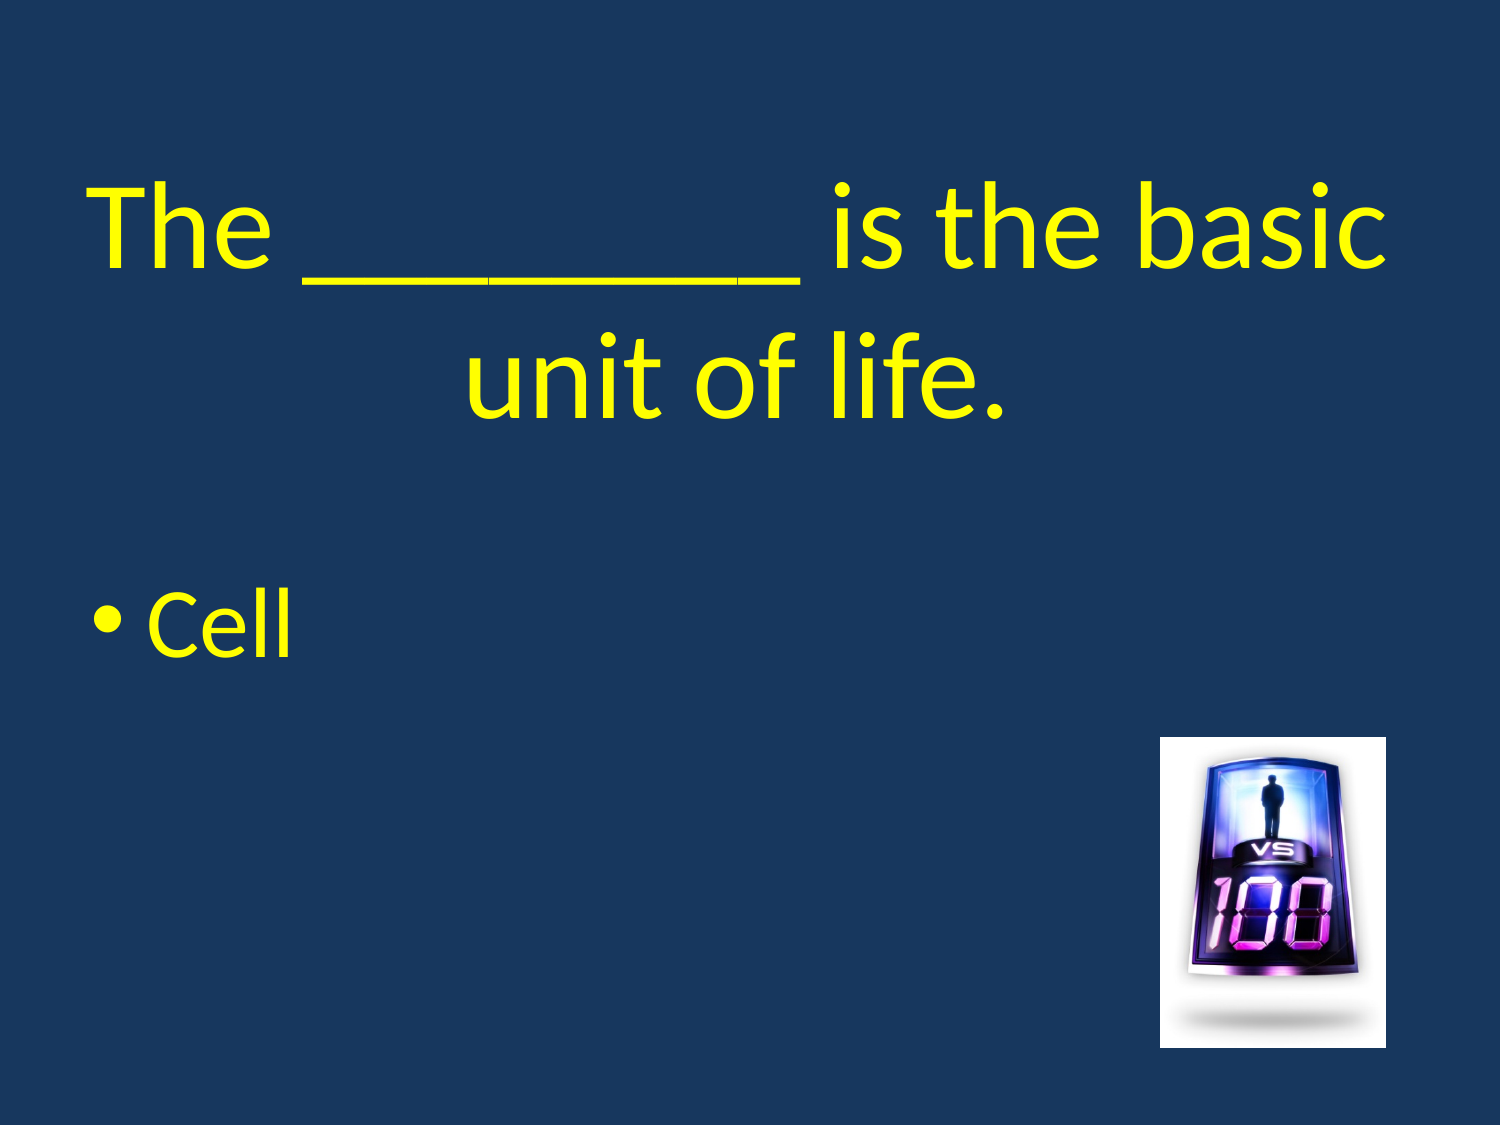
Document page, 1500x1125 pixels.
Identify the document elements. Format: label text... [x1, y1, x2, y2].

picture [1160, 737, 1386, 1049]
title The ________ is the basic unit of life. [62, 200, 1413, 388]
list Cell [75, 549, 1425, 725]
